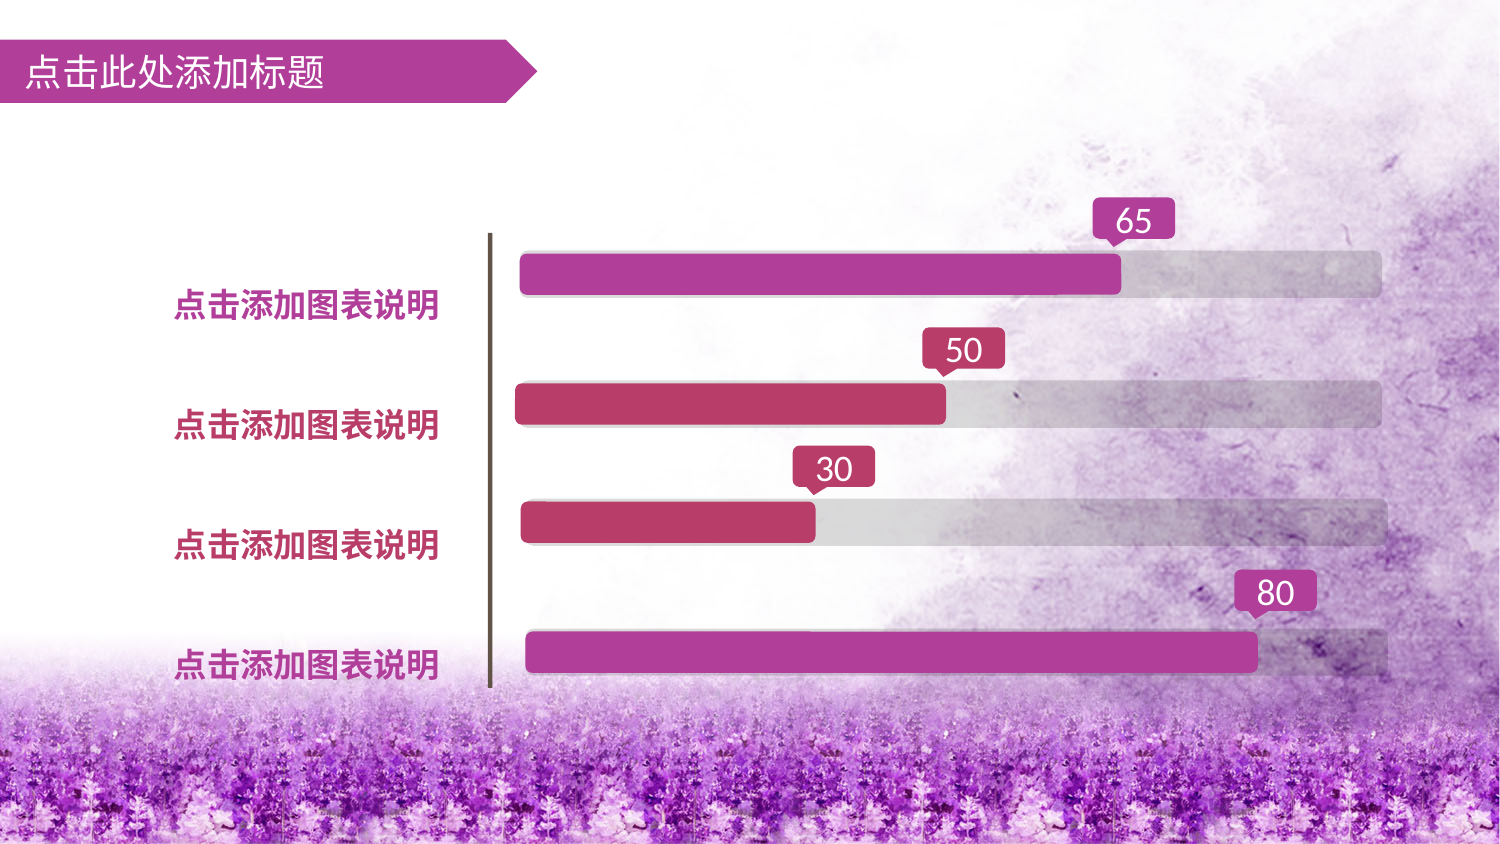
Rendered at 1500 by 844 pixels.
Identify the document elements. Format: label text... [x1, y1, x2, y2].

text_box [520, 501, 816, 543]
text_box 65 [1092, 197, 1176, 248]
text_box [525, 631, 1258, 673]
text_box 30 [792, 445, 876, 496]
text_box [514, 383, 947, 425]
text_box [520, 250, 1383, 298]
text_box 50 [922, 327, 1006, 377]
text_box [519, 253, 1122, 295]
text_box 80 [1234, 569, 1317, 620]
text_box 点击添加图表说明 点击添加图表说明 点击添加图表说明 点击添加图表说明 [123, 197, 490, 692]
picture [0, 0, 1500, 844]
text_box [525, 628, 1388, 676]
text_box [521, 380, 1383, 428]
title 点击此处添加标题 [10, 36, 1360, 106]
text_box [527, 498, 1388, 546]
